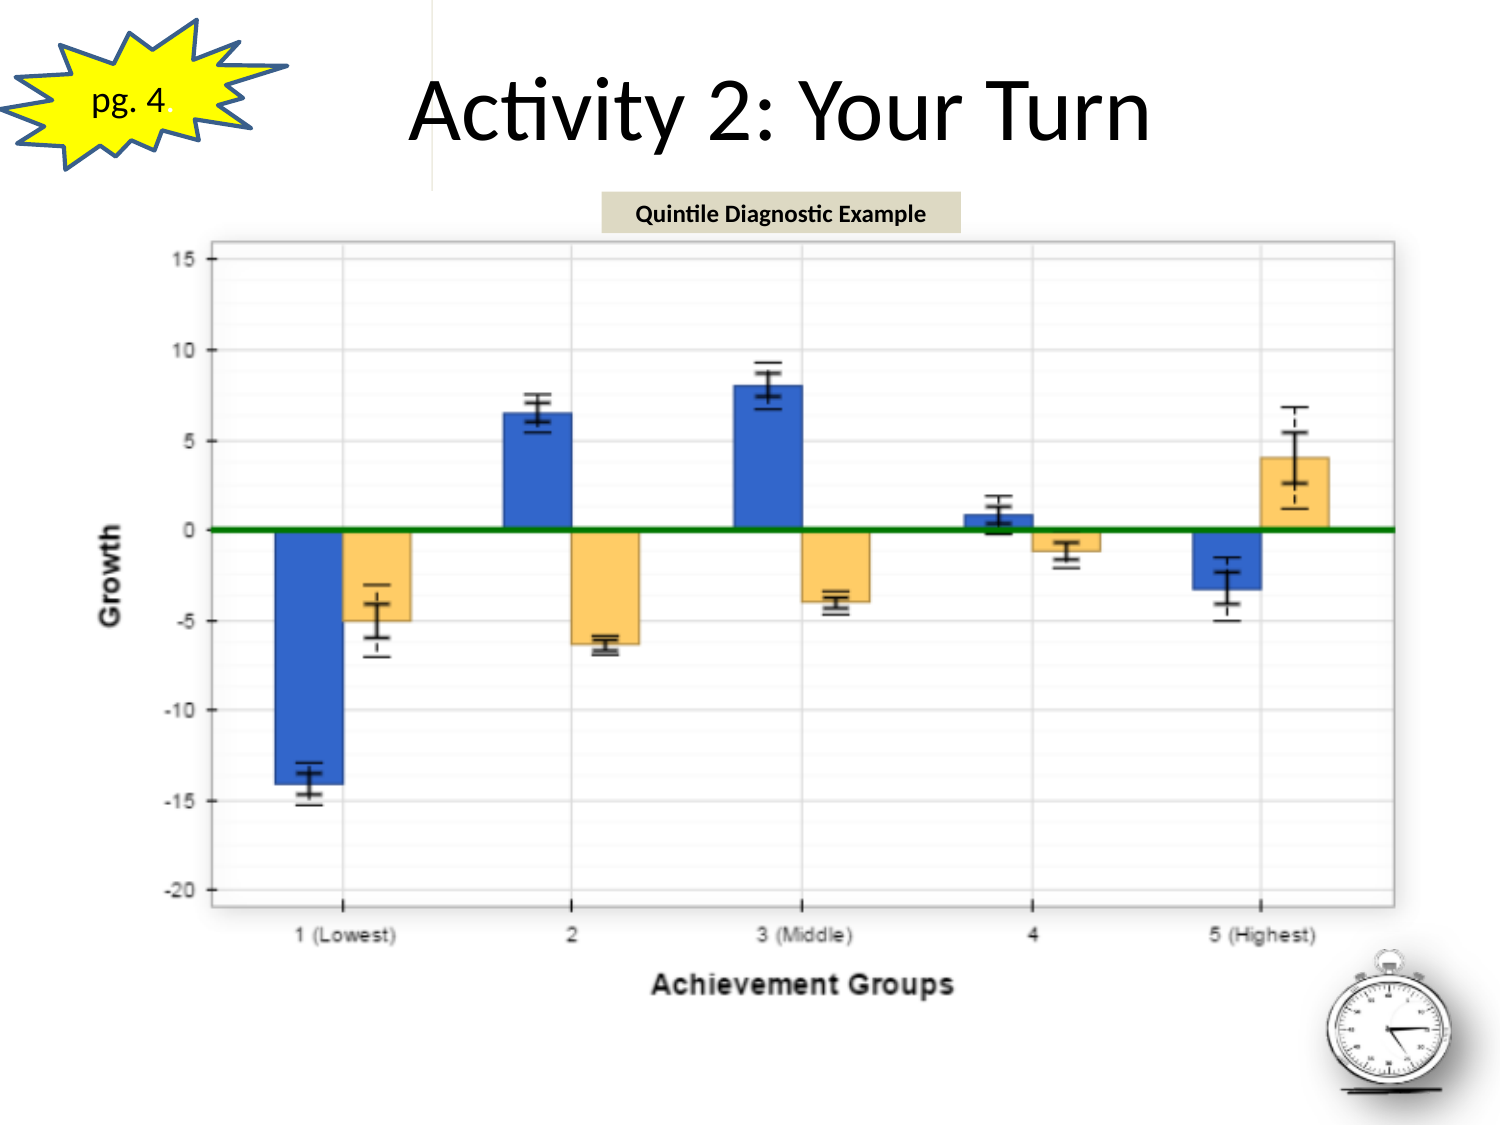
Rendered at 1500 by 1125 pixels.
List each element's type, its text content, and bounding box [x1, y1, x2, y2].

title Activity 2: Your Turn [275, 37, 1288, 170]
text_box pg. 4. [0, 17, 290, 172]
picture [74, 191, 1463, 1097]
